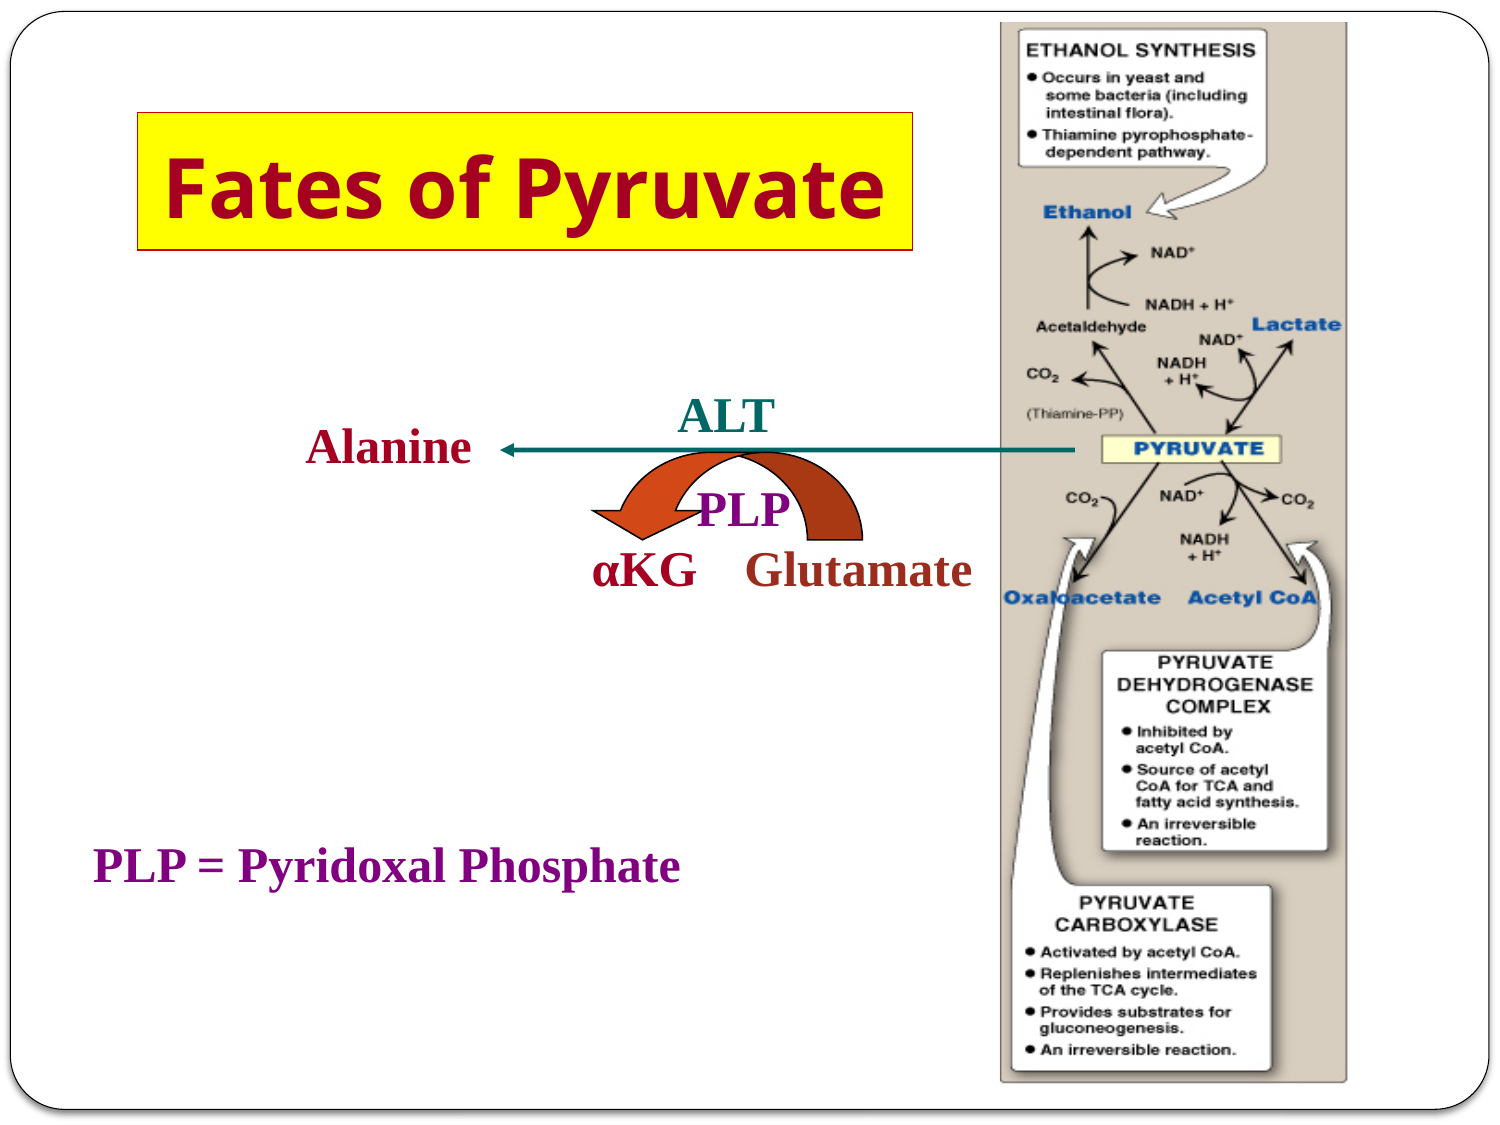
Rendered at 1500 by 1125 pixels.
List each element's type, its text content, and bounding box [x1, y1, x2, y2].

picture [999, 22, 1351, 1086]
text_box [290, 374, 1076, 604]
text_box PLP = Pyridoxal Phosphate [78, 824, 697, 900]
title Fates of Pyruvate [137, 112, 913, 251]
